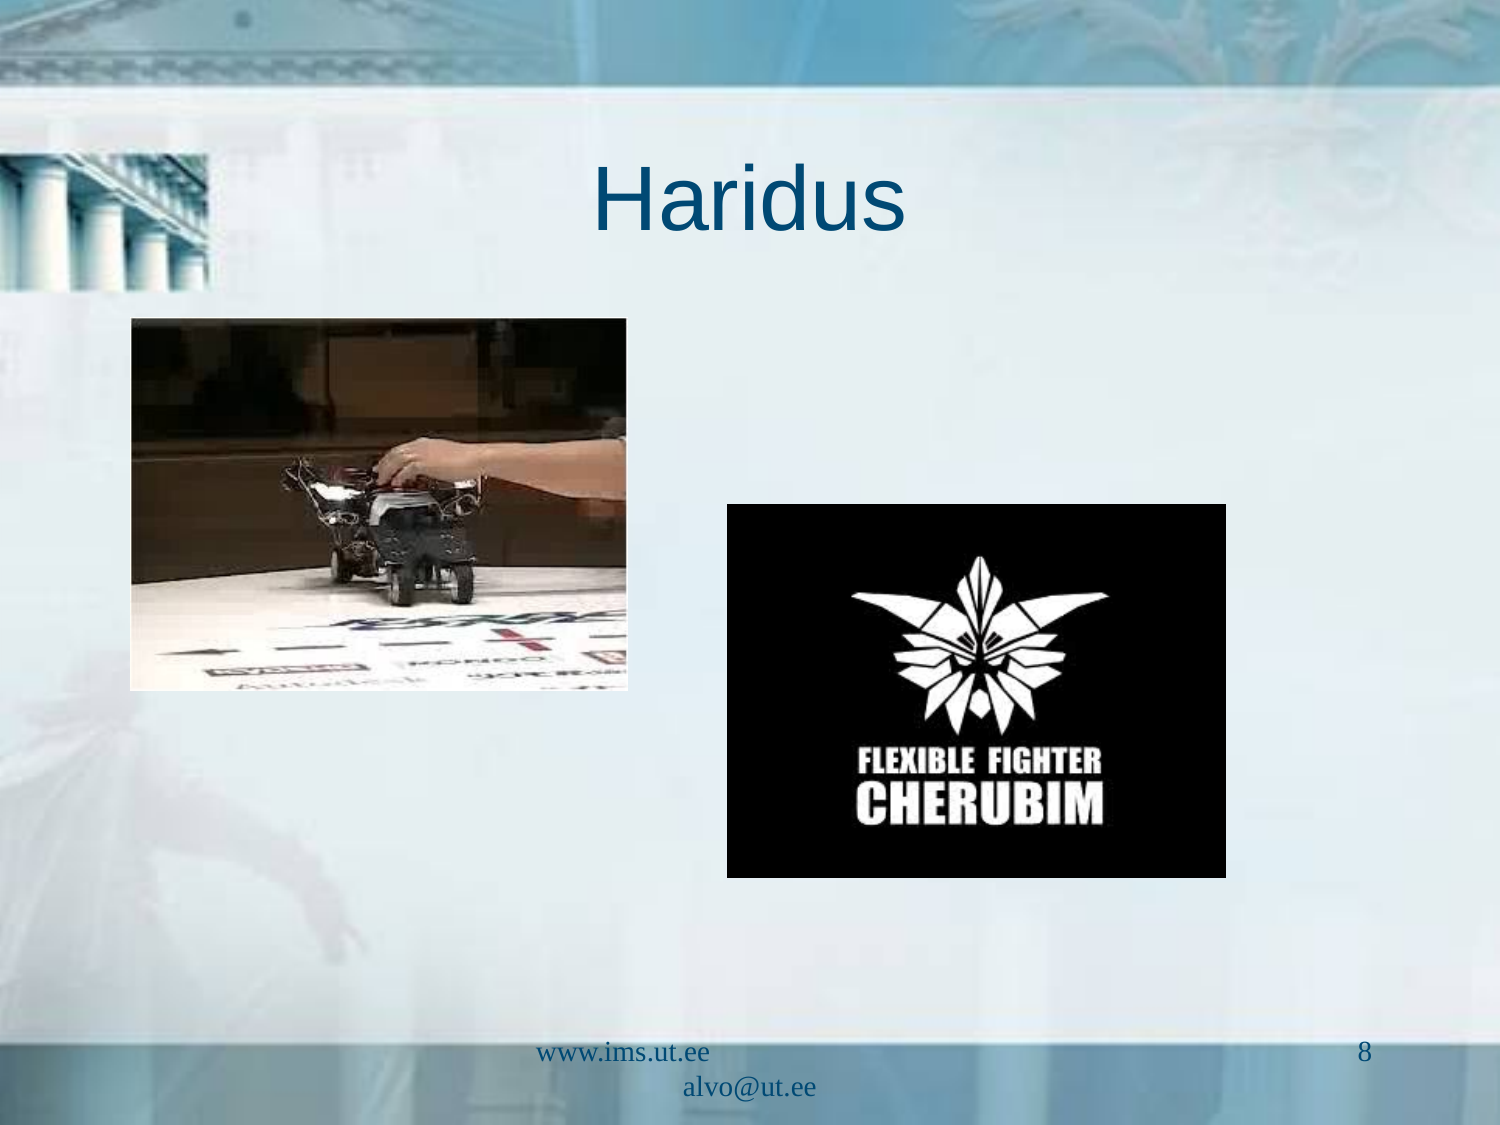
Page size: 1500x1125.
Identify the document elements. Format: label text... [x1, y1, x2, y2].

footer www.ims.ut.ee alvo@ut.ee [512, 1024, 988, 1101]
title Haridus [112, 99, 1388, 288]
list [129, 316, 629, 692]
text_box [726, 503, 1227, 880]
slide_number 8 [1074, 1024, 1388, 1101]
picture [0, 0, 1500, 1125]
